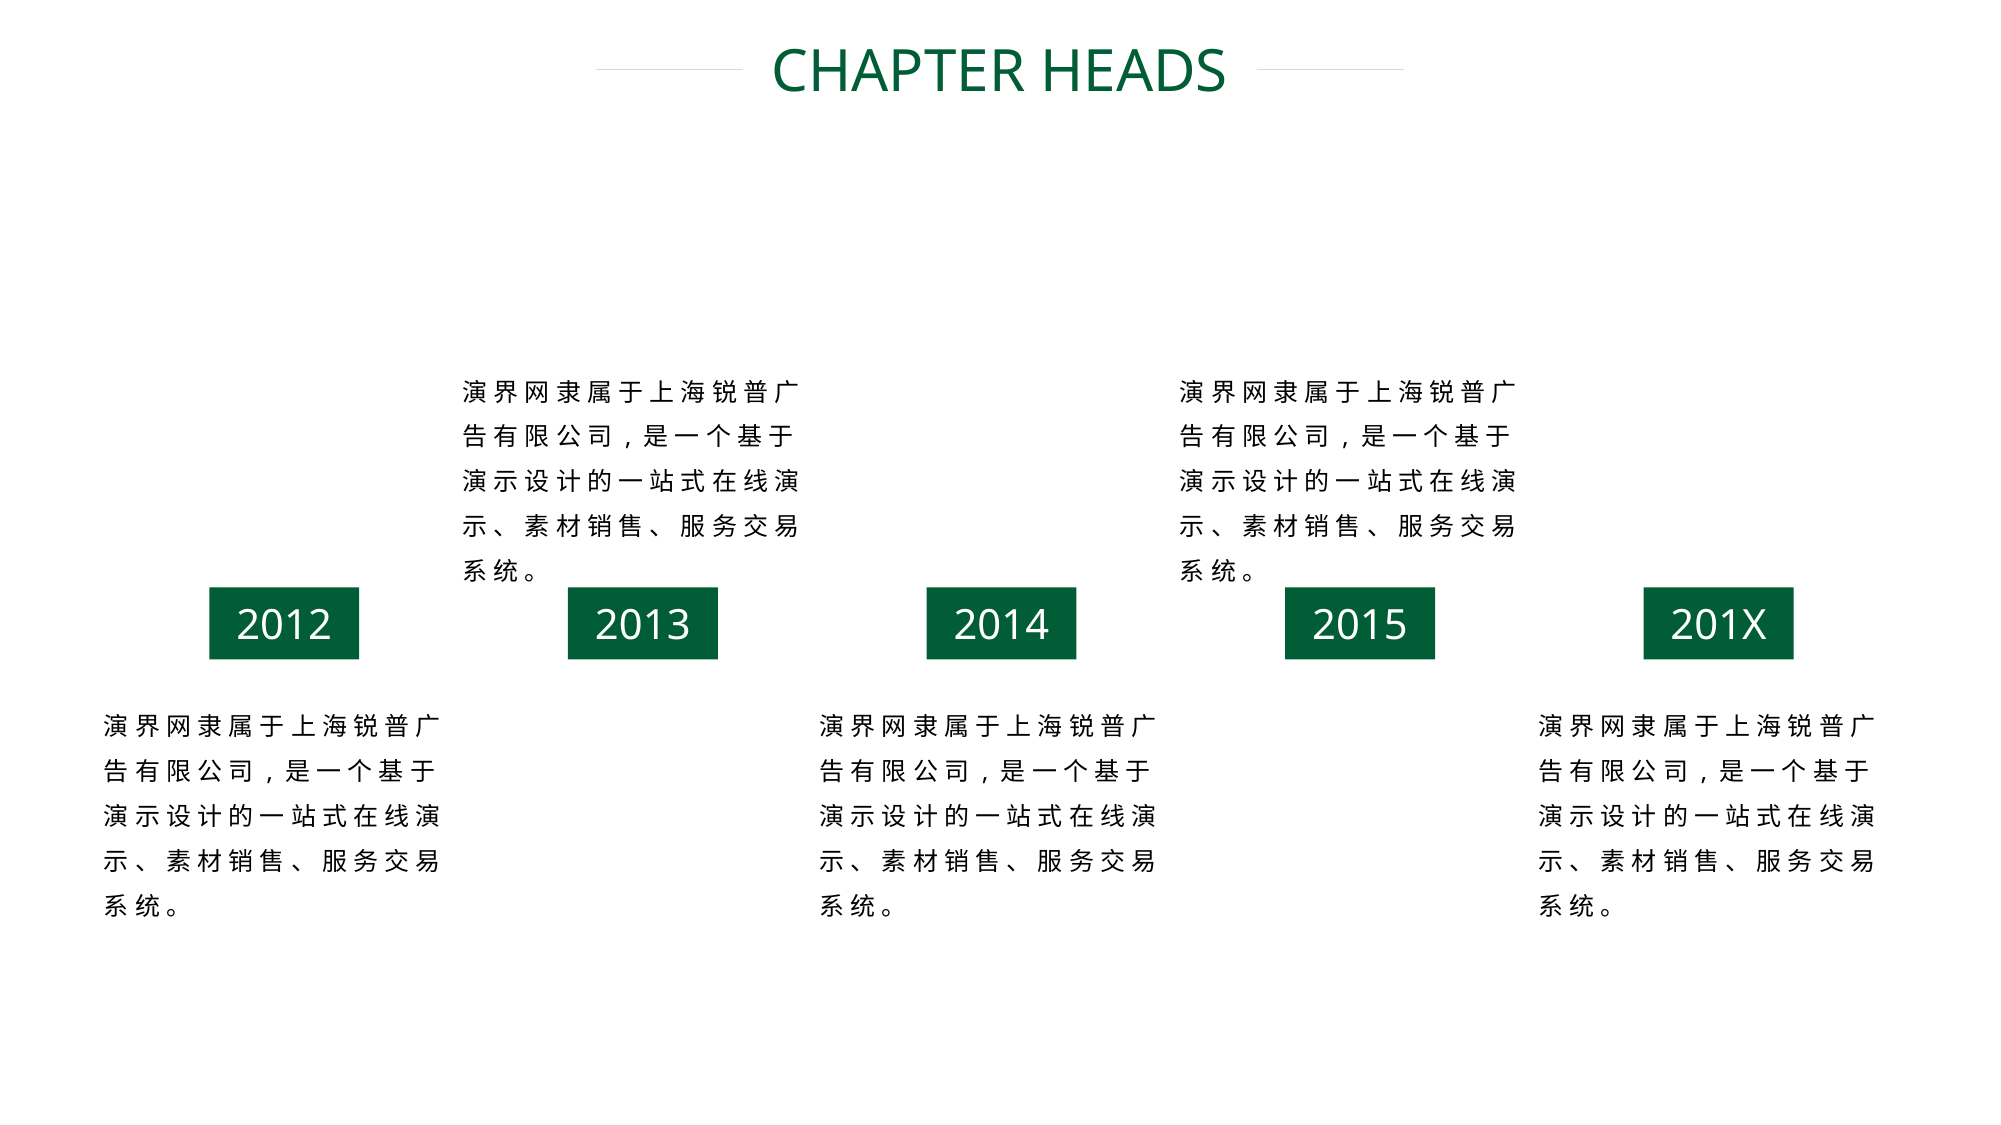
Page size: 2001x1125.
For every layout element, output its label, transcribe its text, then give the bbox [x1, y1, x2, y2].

text_box 演界网隶属于上海锐普广告有限公司,是一个基于演示设计的一站式在线演示、素材销售、服务交易系统。 [1165, 353, 1556, 593]
text_box 2014 [925, 586, 1077, 660]
text_box 2012 [208, 586, 360, 660]
text_box 演界网隶属于上海锐普广告有限公司,是一个基于演示设计的一站式在线演示、素材销售、服务交易系统。 [1523, 688, 1914, 928]
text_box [595, 26, 1405, 112]
text_box 演界网隶属于上海锐普广告有限公司,是一个基于演示设计的一站式在线演示、素材销售、服务交易系统。 [447, 353, 839, 593]
text_box 演界网隶属于上海锐普广告有限公司,是一个基于演示设计的一站式在线演示、素材销售、服务交易系统。 [89, 688, 480, 928]
text_box 演界网隶属于上海锐普广告有限公司,是一个基于演示设计的一站式在线演示、素材销售、服务交易系统。 [804, 688, 1196, 928]
text_box 2013 [567, 593, 719, 660]
text_box 2015 [1284, 593, 1436, 660]
text_box 201X [1643, 586, 1795, 660]
